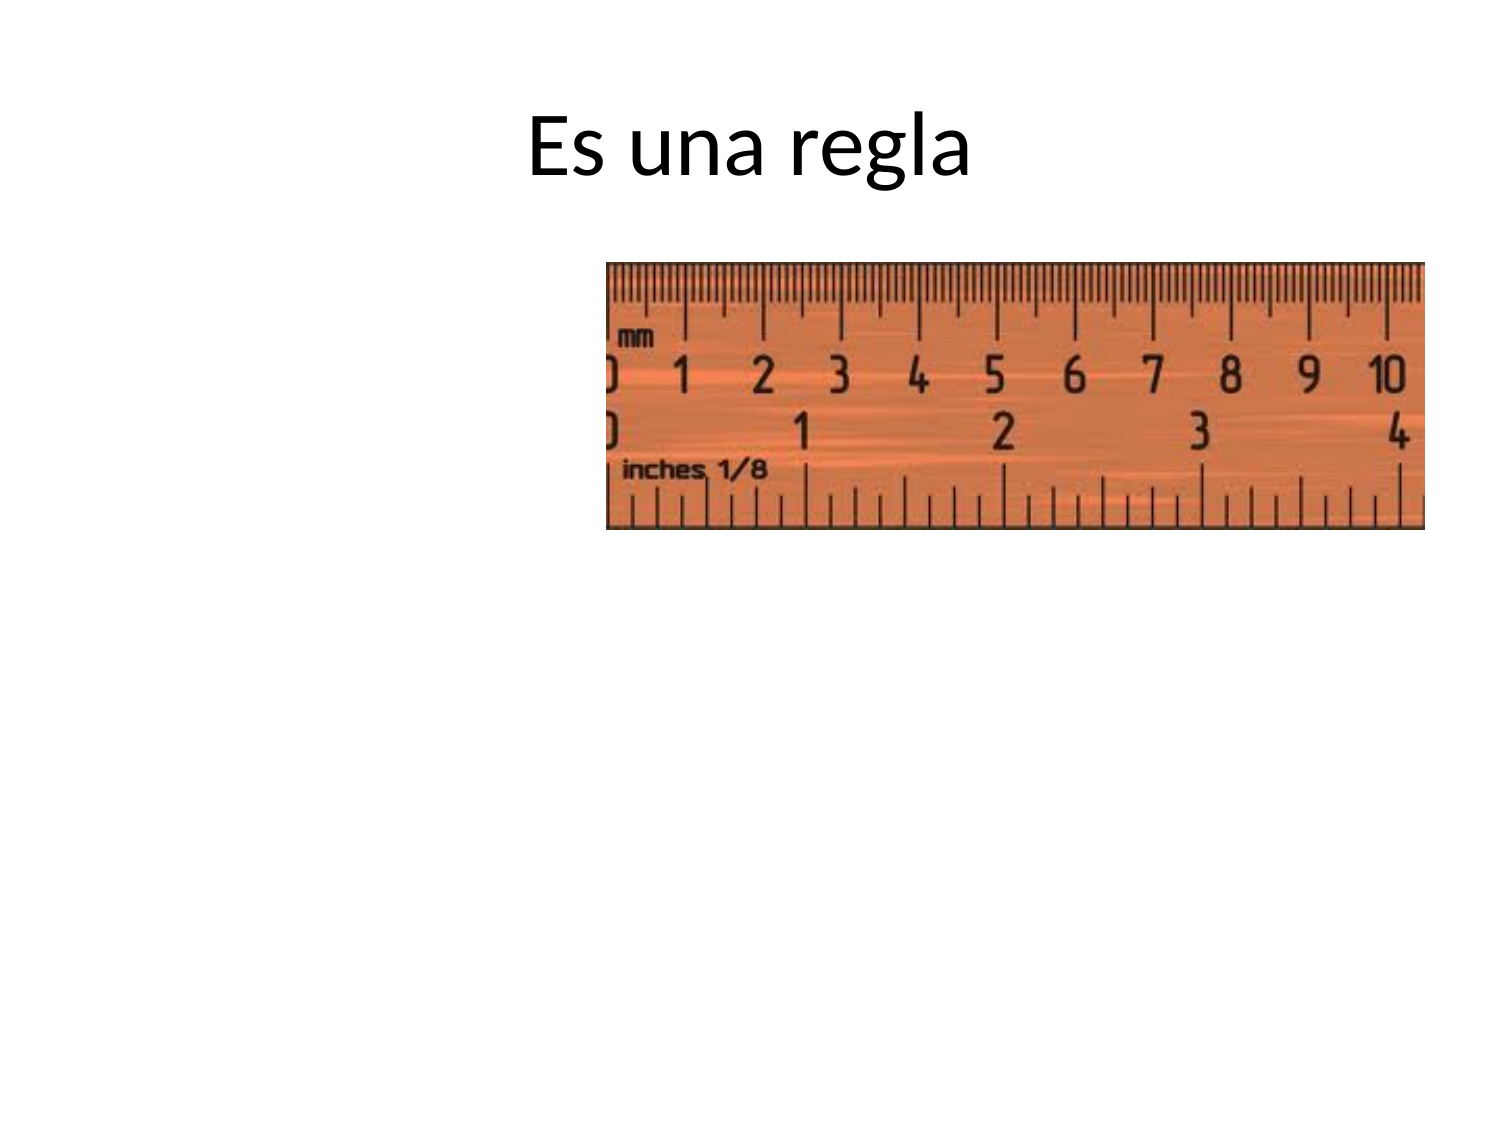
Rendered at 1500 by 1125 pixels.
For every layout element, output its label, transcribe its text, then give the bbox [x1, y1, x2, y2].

picture [605, 262, 1426, 530]
title Es una regla [75, 45, 1425, 233]
